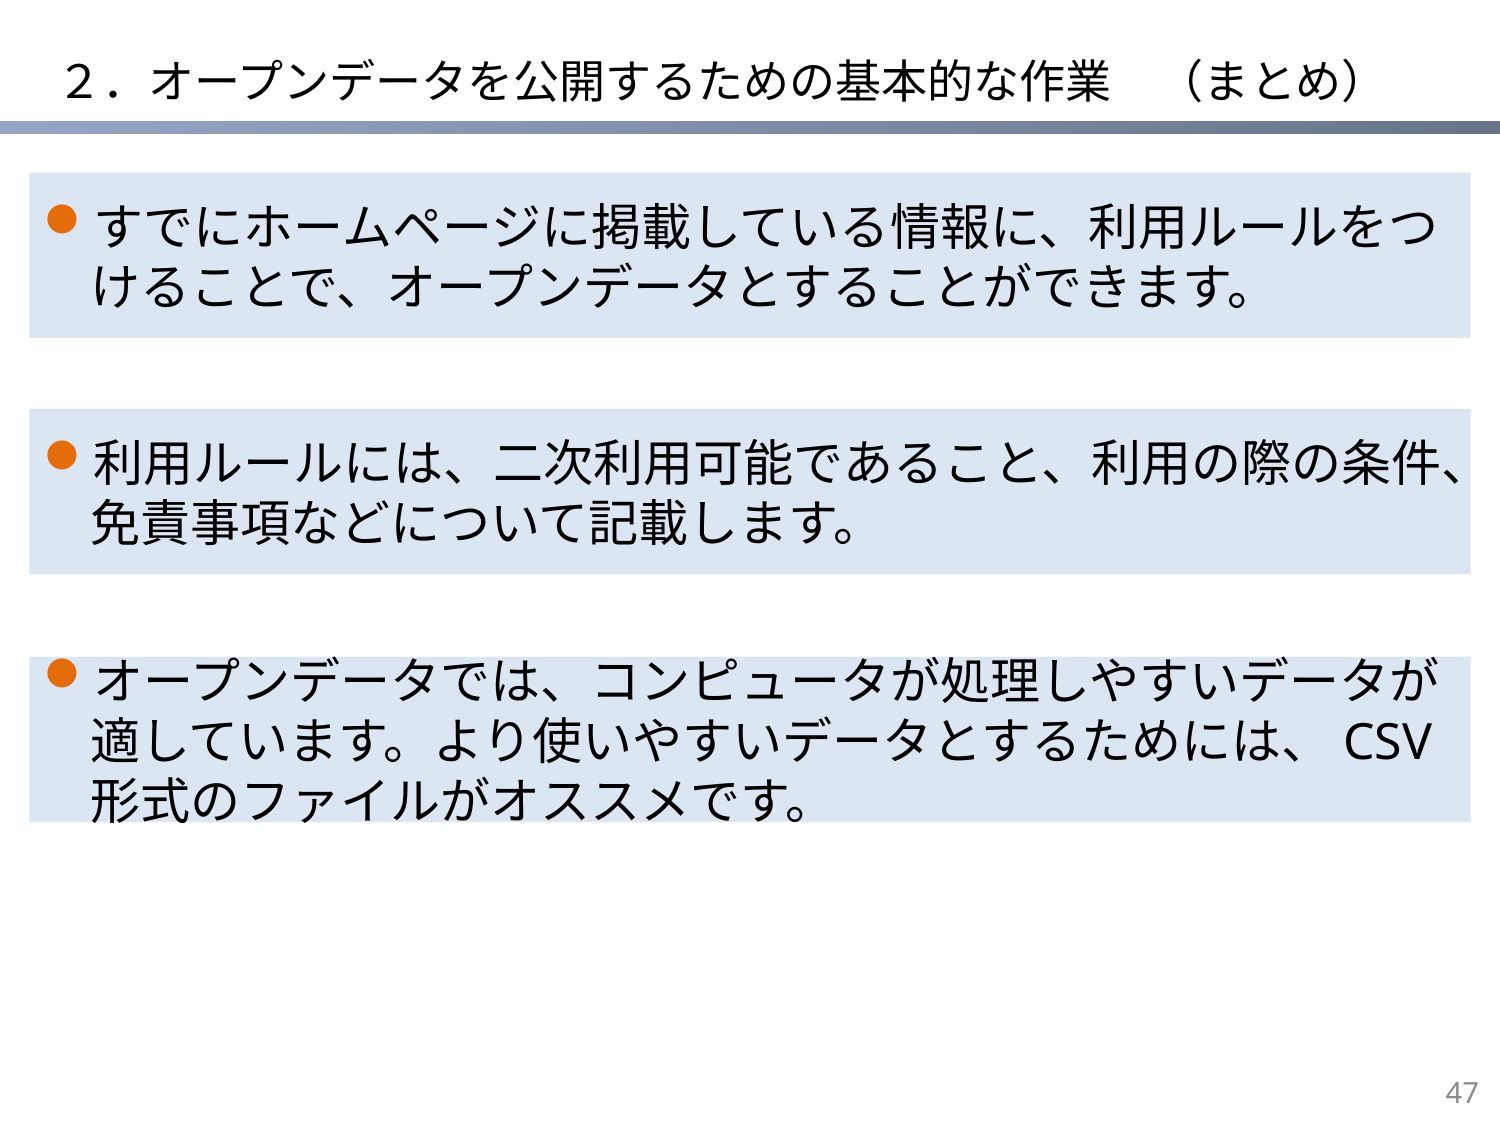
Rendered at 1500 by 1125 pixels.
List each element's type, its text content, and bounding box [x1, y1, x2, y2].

text_box すでにホームページに掲載している情報に、利用ルールをつけることで、オープンデータとすることができます。 [28, 172, 1472, 339]
slide_number 46 [1411, 1070, 1495, 1118]
text_box 利用ルールには、二次利用可能であること、利用の際の条件、免責事項などについて記載します。 [28, 408, 1472, 575]
text_box オープンデータでは、コンピュータが処理しやすいデータが適しています。より使いやすいデータとするためには、CSV形式のファイルがオススメです。 [28, 656, 1472, 823]
title ２．オープンデータを公開するための基本的な作業 （まとめ） [41, 48, 1459, 119]
